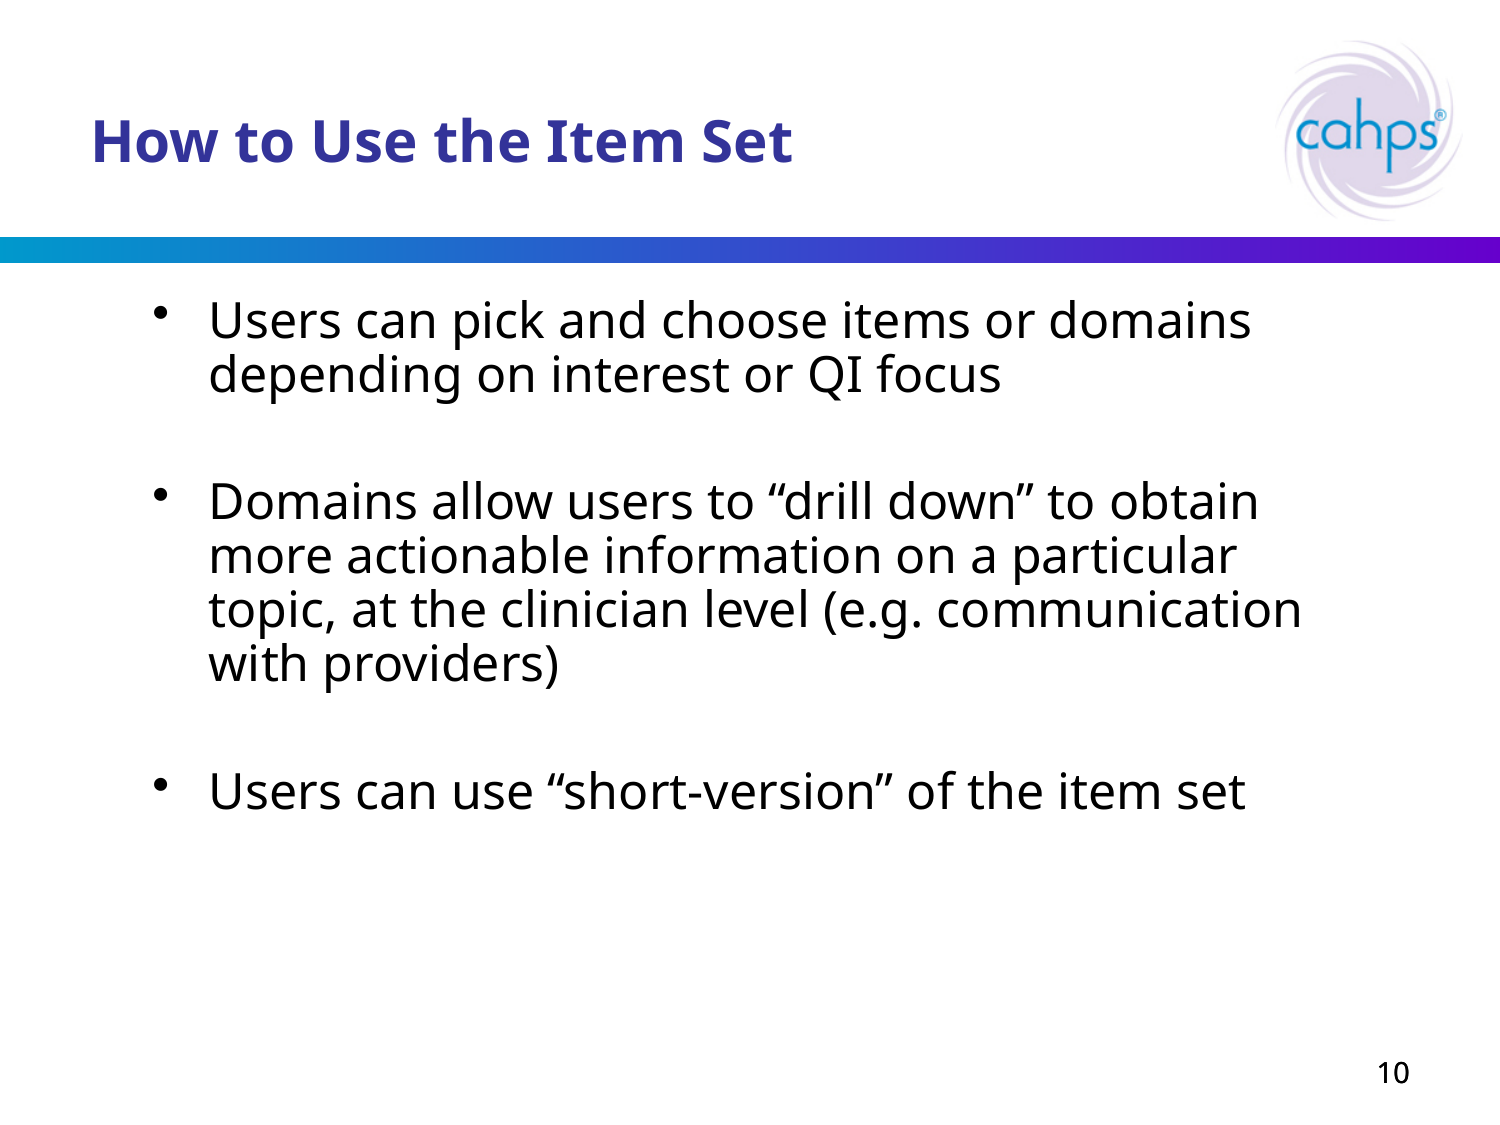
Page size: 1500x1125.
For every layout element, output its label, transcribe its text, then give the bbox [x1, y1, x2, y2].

text_box 10 [1074, 1046, 1425, 1125]
list Users can pick and choose items or domains depending on interest or QI focus Domains allow users to “drill down” to obtain more actionable information on a particular topic, at the clinician level (e.g. communication with providers) Users can use “short-version” of the item set [137, 287, 1350, 1005]
picture [1275, 37, 1463, 225]
title How to Use the Item Set [75, 45, 1313, 233]
